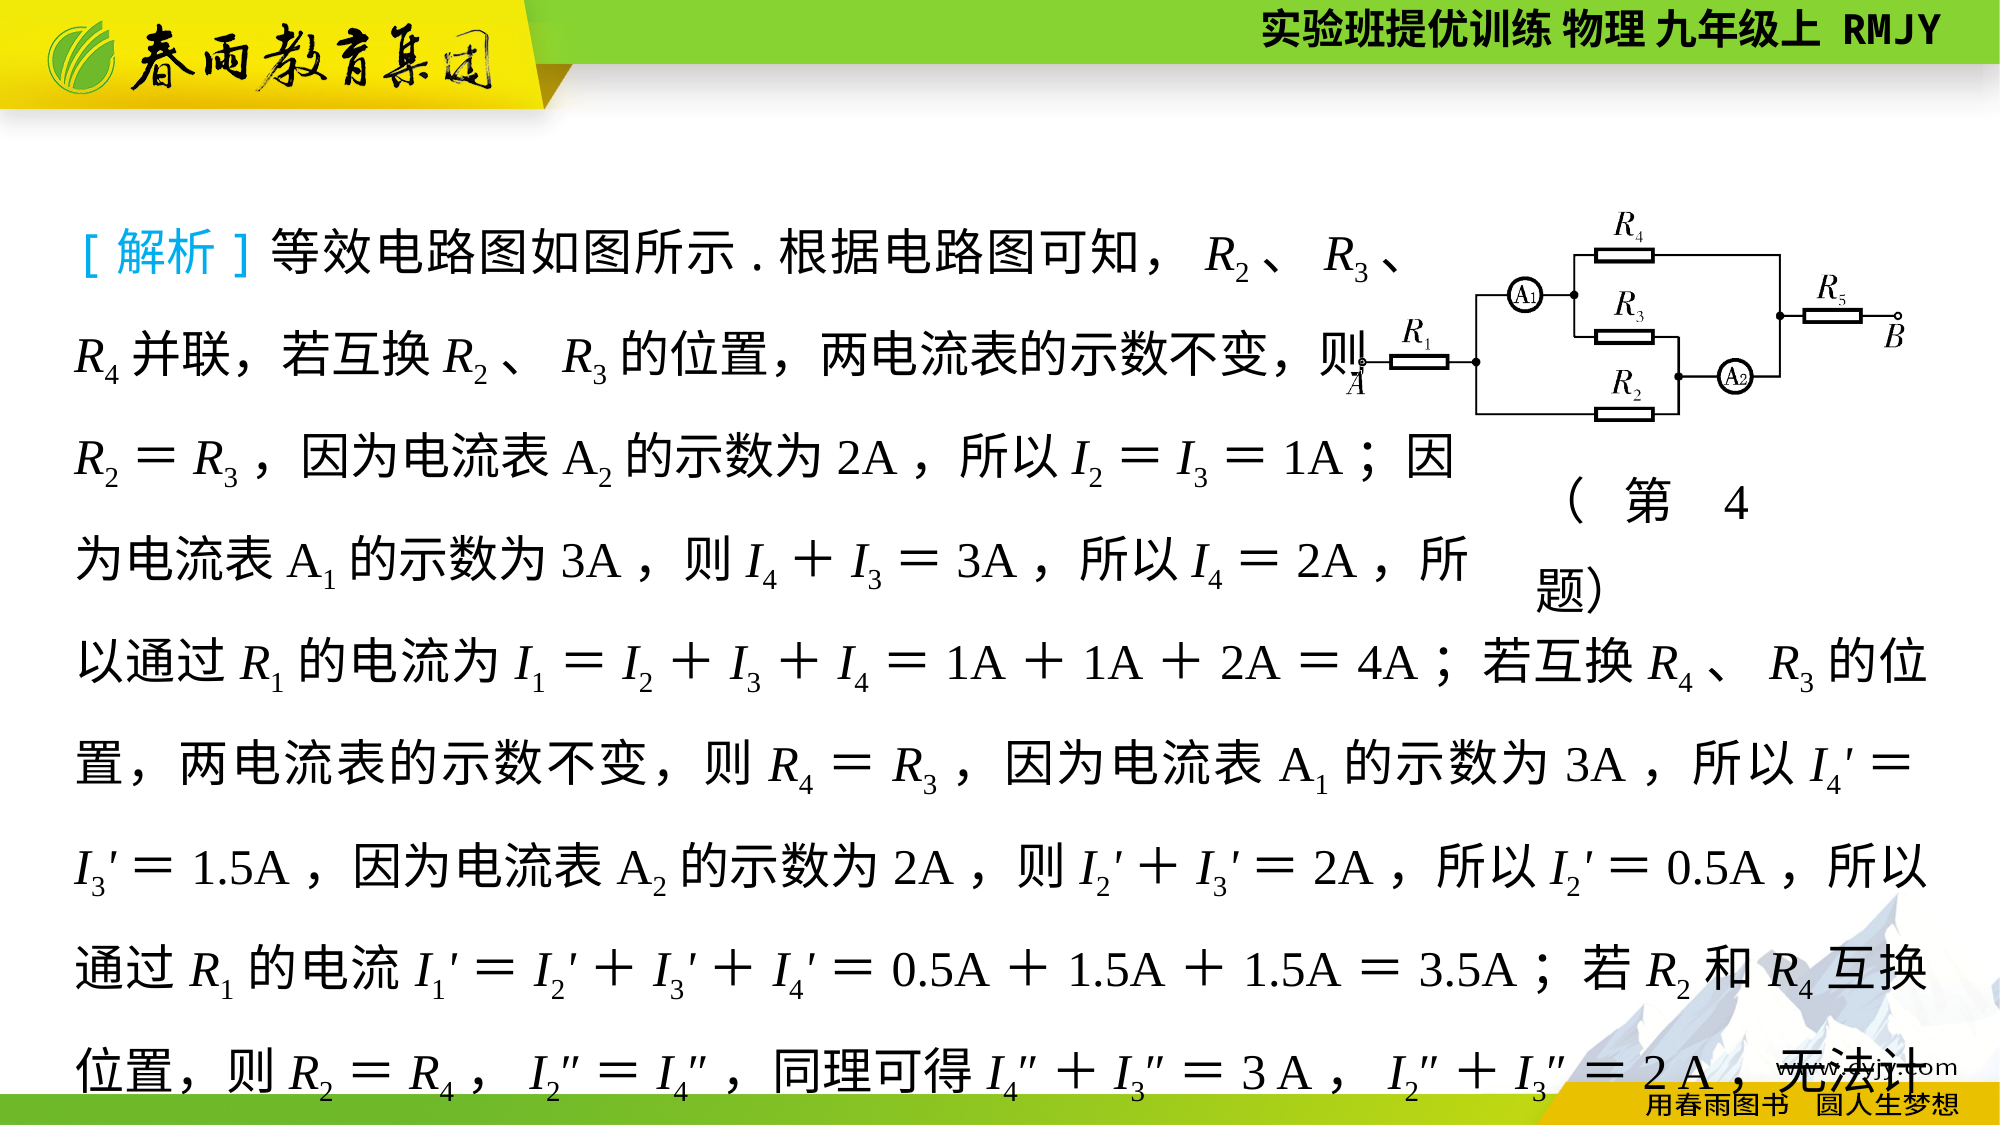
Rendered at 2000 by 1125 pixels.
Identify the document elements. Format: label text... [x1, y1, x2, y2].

list [解析]等效电路图如图所示.根据电路图可知，R2、R3、 R4并联，若互换R2、R3的位置，两电流表的示数不变，则 R2＝R3，因为电流表A2的示数为2A，所以I2＝I3＝1A；因 为电流表A1的示数为3A，则I4＋I3＝3A，所以I4＝2A，所 以通过R1的电流为I1＝I2＋I3＋I4＝1A＋1A＋2A＝4A；若互换R4、R3的位置，两电流表的示数不变，则R4＝R3，因为电流表A1的示数为3A，所以I4'＝I3'＝1.5A，因为电流表A2的示数为2A，则I2'＋I3'＝2A，所以I2'＝0.5A，所以通过R1的电流I1'＝I2'＋I3'＋I4'＝0.5A＋1.5A＋1.5A＝3.5A；若R2和R4互换位置，则R2＝R4，I2″＝I4″，同理可得I4″＋I3″＝3 A，I2″＋I3″＝2 A，无法计算电流值，所以此情况不存在.故选A、B. [59, 178, 1944, 1012]
picture [0, 0, 2000, 1125]
text_box （第4题） [1520, 440, 1776, 538]
